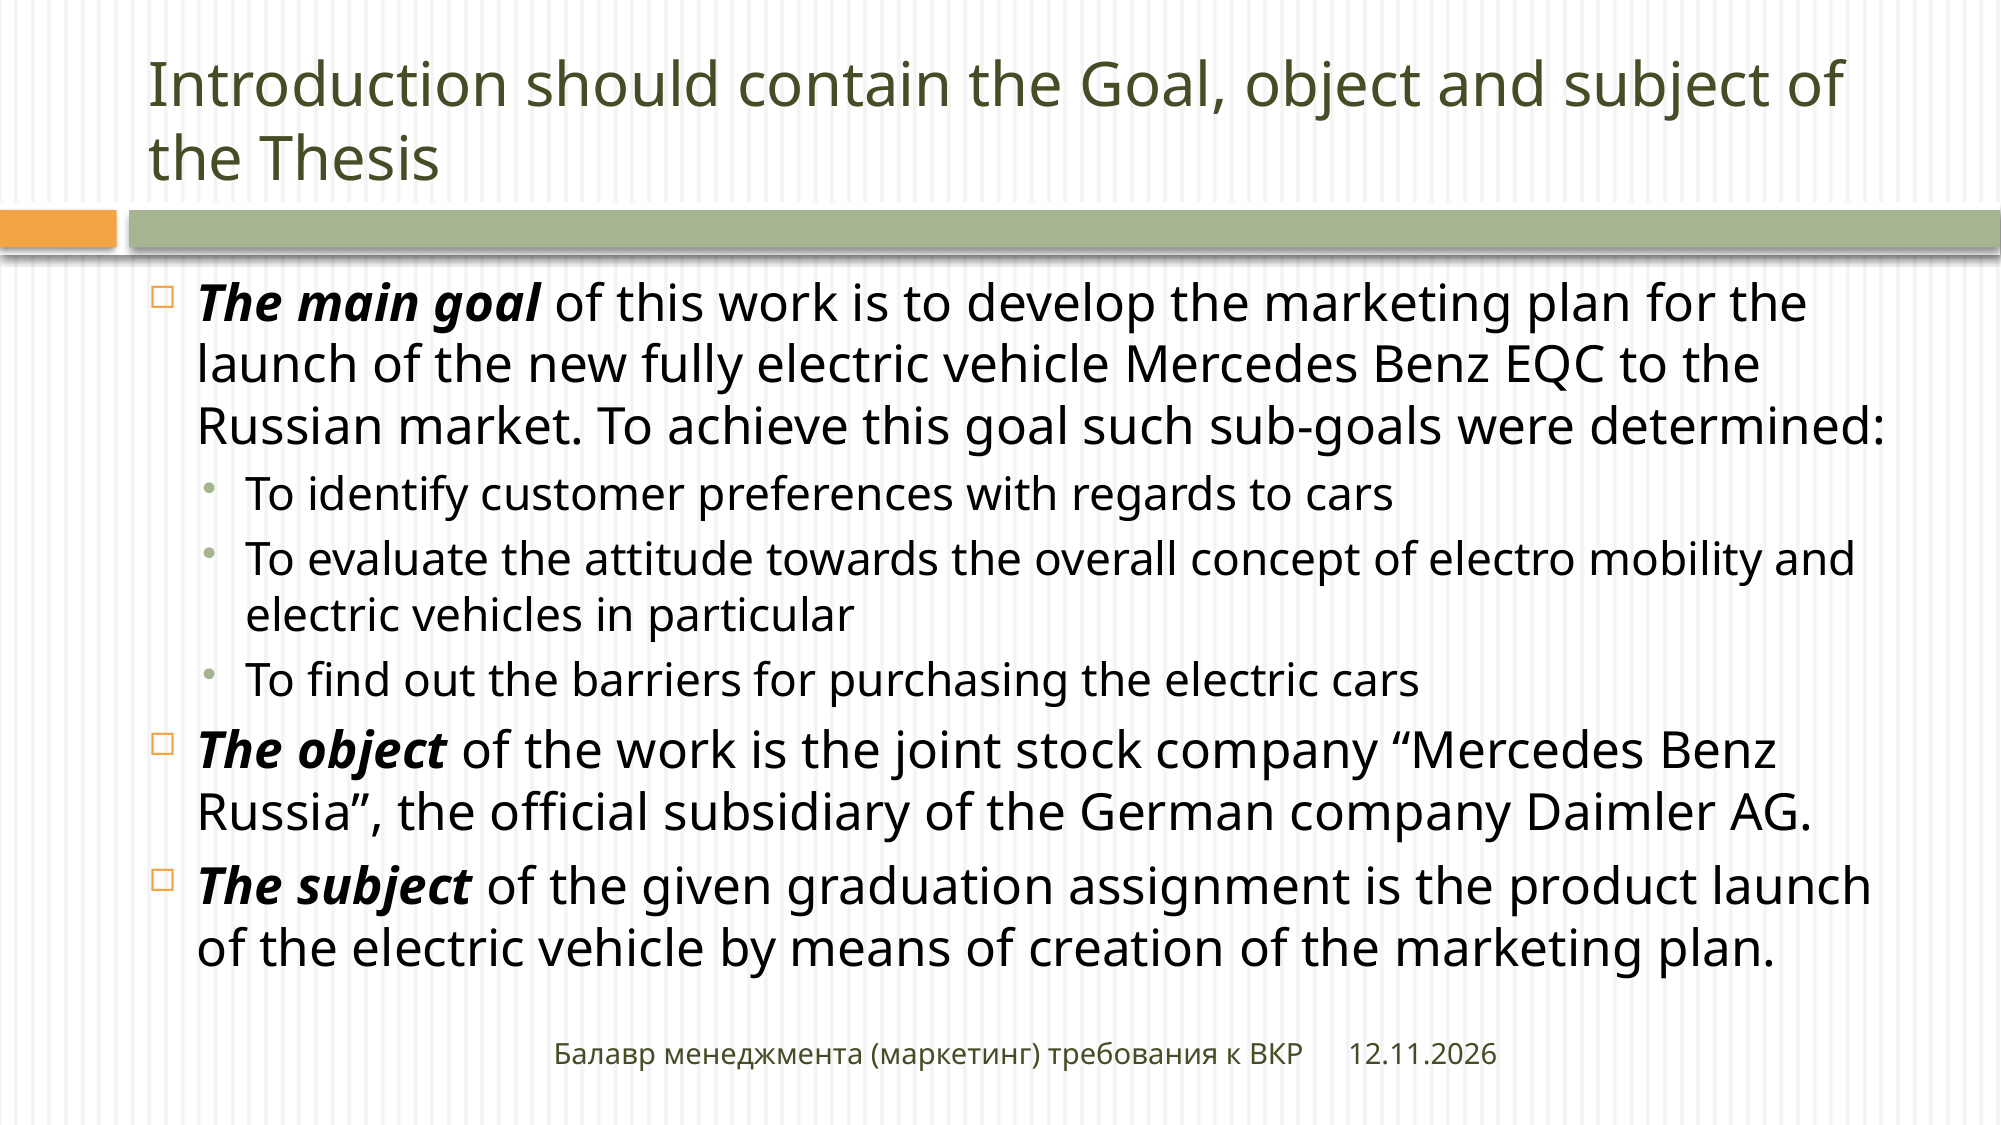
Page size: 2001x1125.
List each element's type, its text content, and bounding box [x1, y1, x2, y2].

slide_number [1333, 1025, 1917, 1085]
list The main goal of this work is to develop the marketing plan for the launch of the new fully electric vehicle Mercedes Benz EQC to the Russian market. To achieve this goal such sub-goals were determined: To identify customer preferences with regards to cars To evaluate the attitude towards the overall concept of electro mobility and electric vehicles in particular To find out the barriers for purchasing the electric cars The object of the work is the joint stock company “Mercedes Benz Russia”, the official subsidiary of the German company Daimler AG. The subject of the given graduation assignment is the product launch of the electric vehicle by means of creation of the marketing plan. [133, 262, 1918, 1000]
title Introduction should contain the Goal, object and subject of the Thesis [133, 37, 1918, 200]
footer Балавр менеджмента (маркетинг) требования к ВКР [133, 1024, 1319, 1085]
